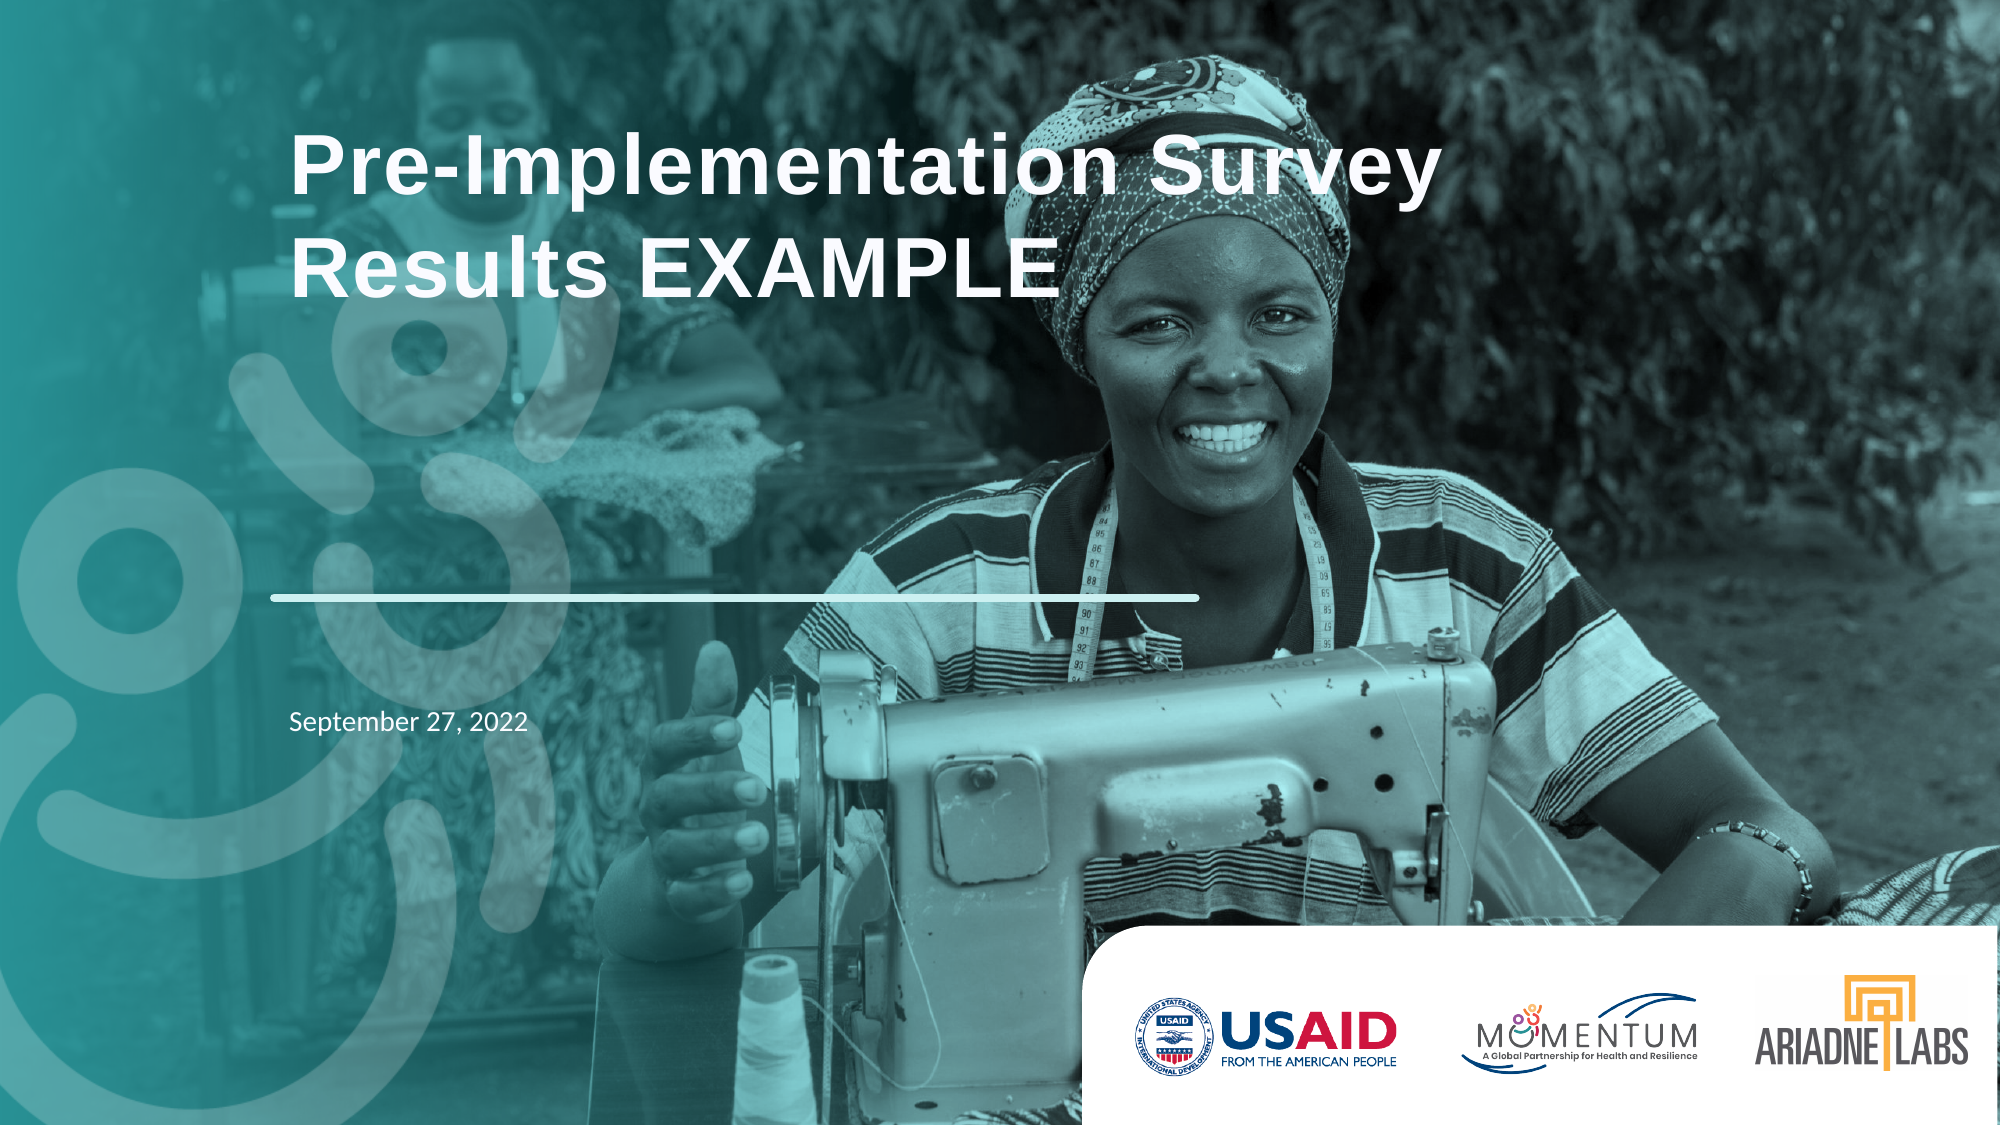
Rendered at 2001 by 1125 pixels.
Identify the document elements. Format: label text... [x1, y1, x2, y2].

picture [1755, 975, 1968, 1071]
picture [1129, 993, 1403, 1081]
picture [1455, 988, 1703, 1078]
list Pre-Implementation Survey Results EXAMPLE [274, 97, 1689, 322]
list September 27, 2022 [274, 694, 1689, 764]
